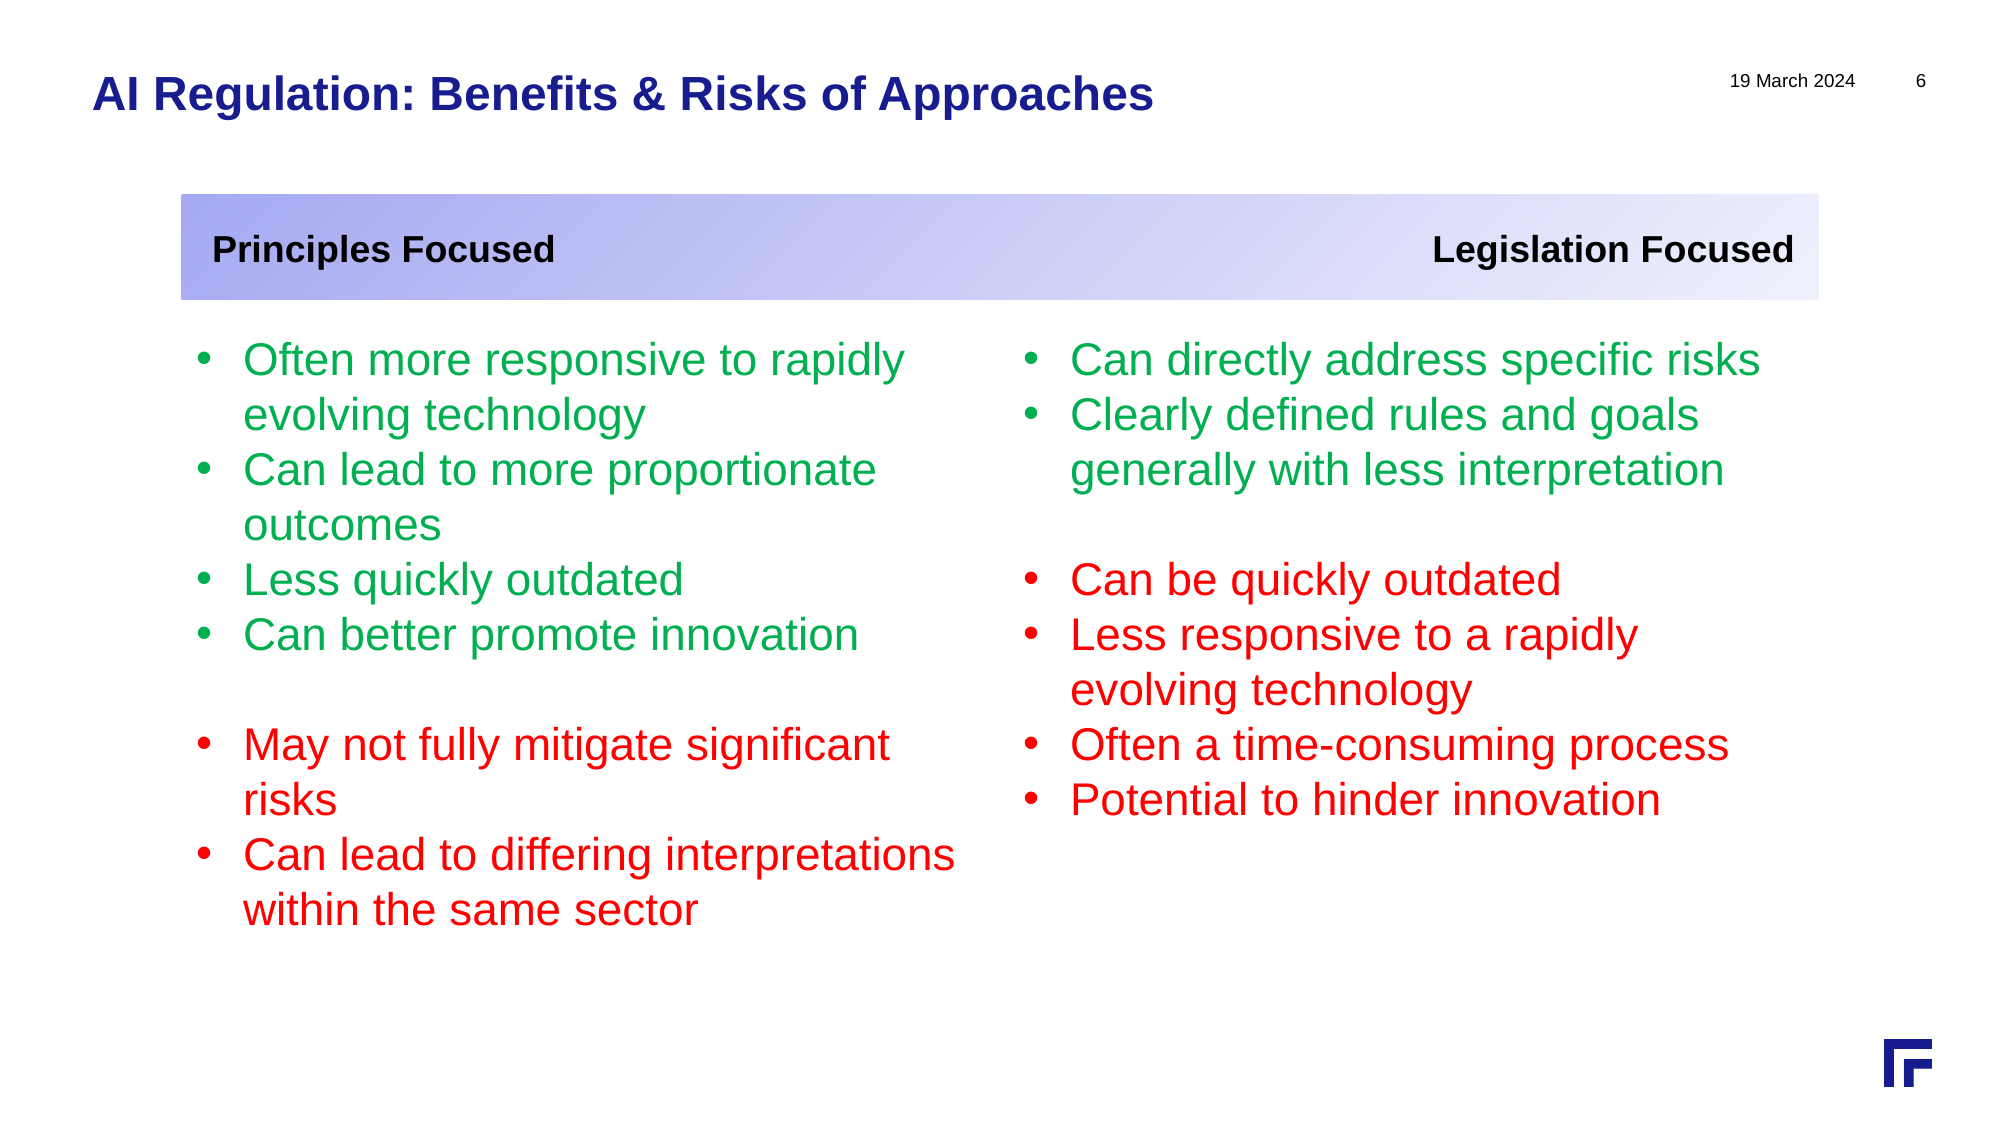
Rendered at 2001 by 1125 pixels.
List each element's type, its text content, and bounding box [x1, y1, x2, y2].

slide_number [1660, 62, 1856, 123]
picture [1884, 1039, 1932, 1087]
text_box Often more responsive to rapidly evolving technology Can lead to more proportionate outcomes Less quickly outdated Can better promote innovation May not fully mitigate significant risks Can lead to differing interpretations within the same sector [181, 322, 992, 943]
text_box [181, 194, 1819, 300]
text_box Can directly address specific risks Clearly defined rules and goals generally with less interpretation Can be quickly outdated Less responsive to a rapidly evolving technology Often a time-consuming process Potential to hinder innovation [1008, 322, 1819, 833]
title AI Regulation: Benefits & Risks of Approaches [91, 62, 1300, 248]
slide_number 6 [1866, 62, 1927, 123]
